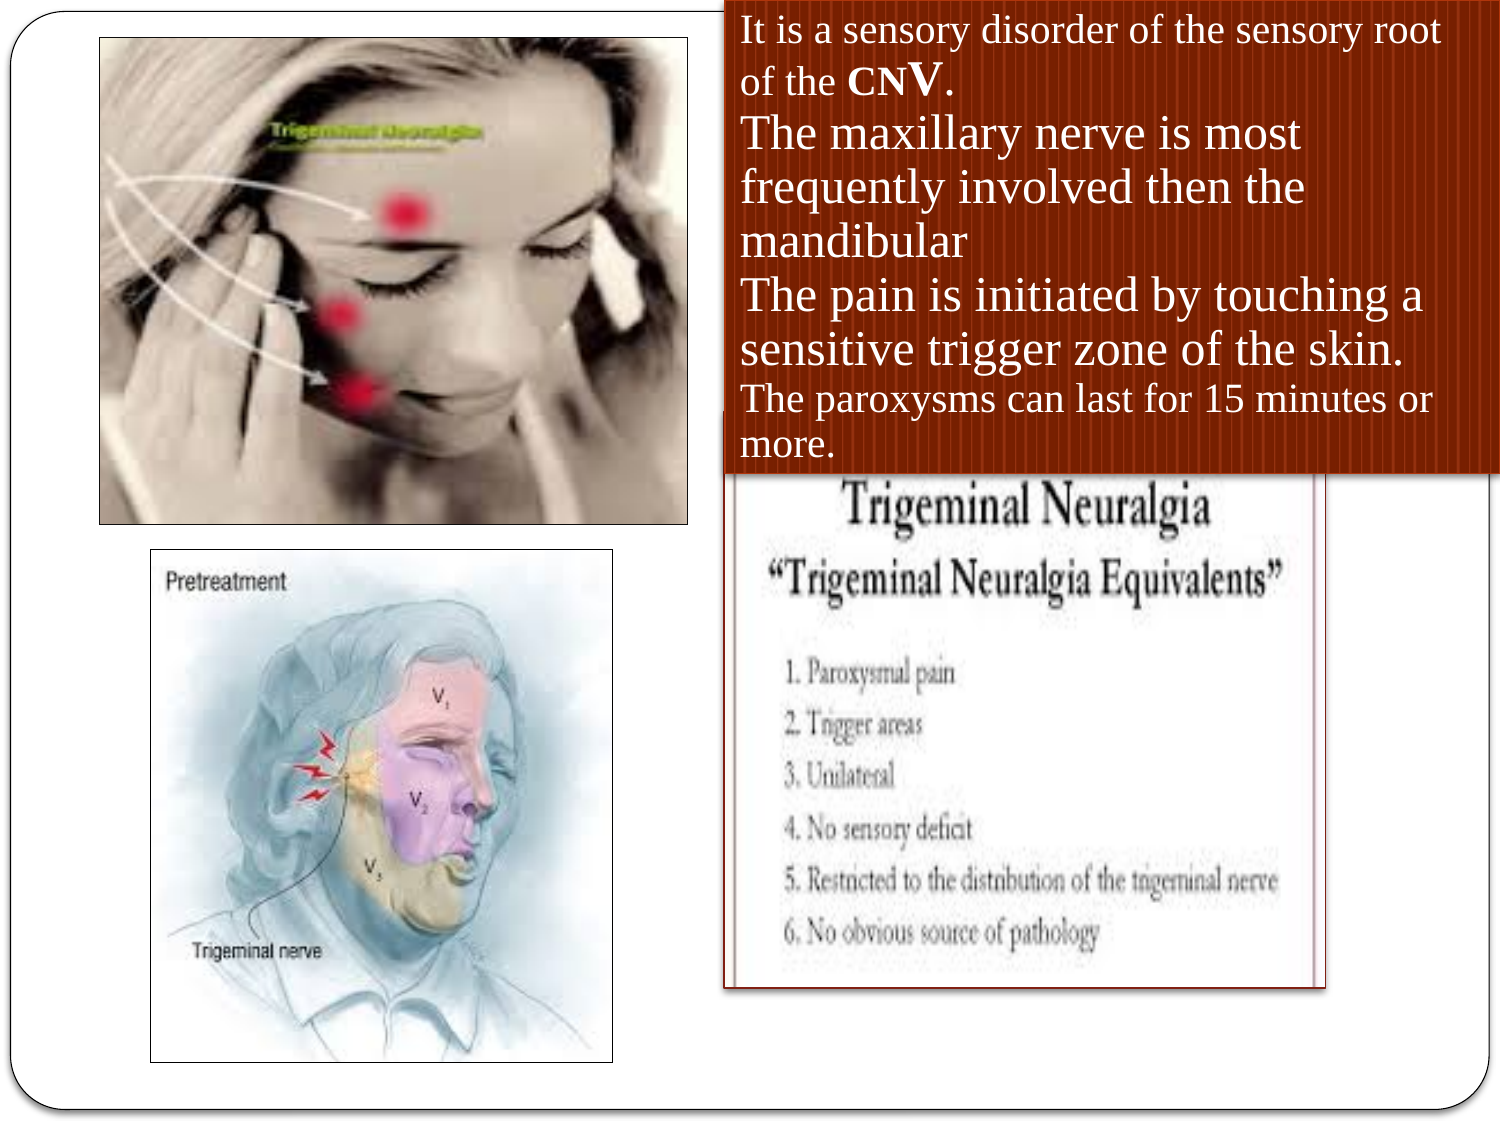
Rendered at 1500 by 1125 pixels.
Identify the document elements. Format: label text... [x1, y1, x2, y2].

picture [149, 549, 613, 1063]
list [724, 412, 1326, 988]
picture [99, 37, 688, 526]
text_box It is a sensory disorder of the sensory root of the CNV. The maxillary nerve is most frequently involved then the mandibular The pain is initiated by touching a sensitive trigger zone of the skin. The paroxysms can last for 15 minutes or more. [724, 0, 1500, 474]
